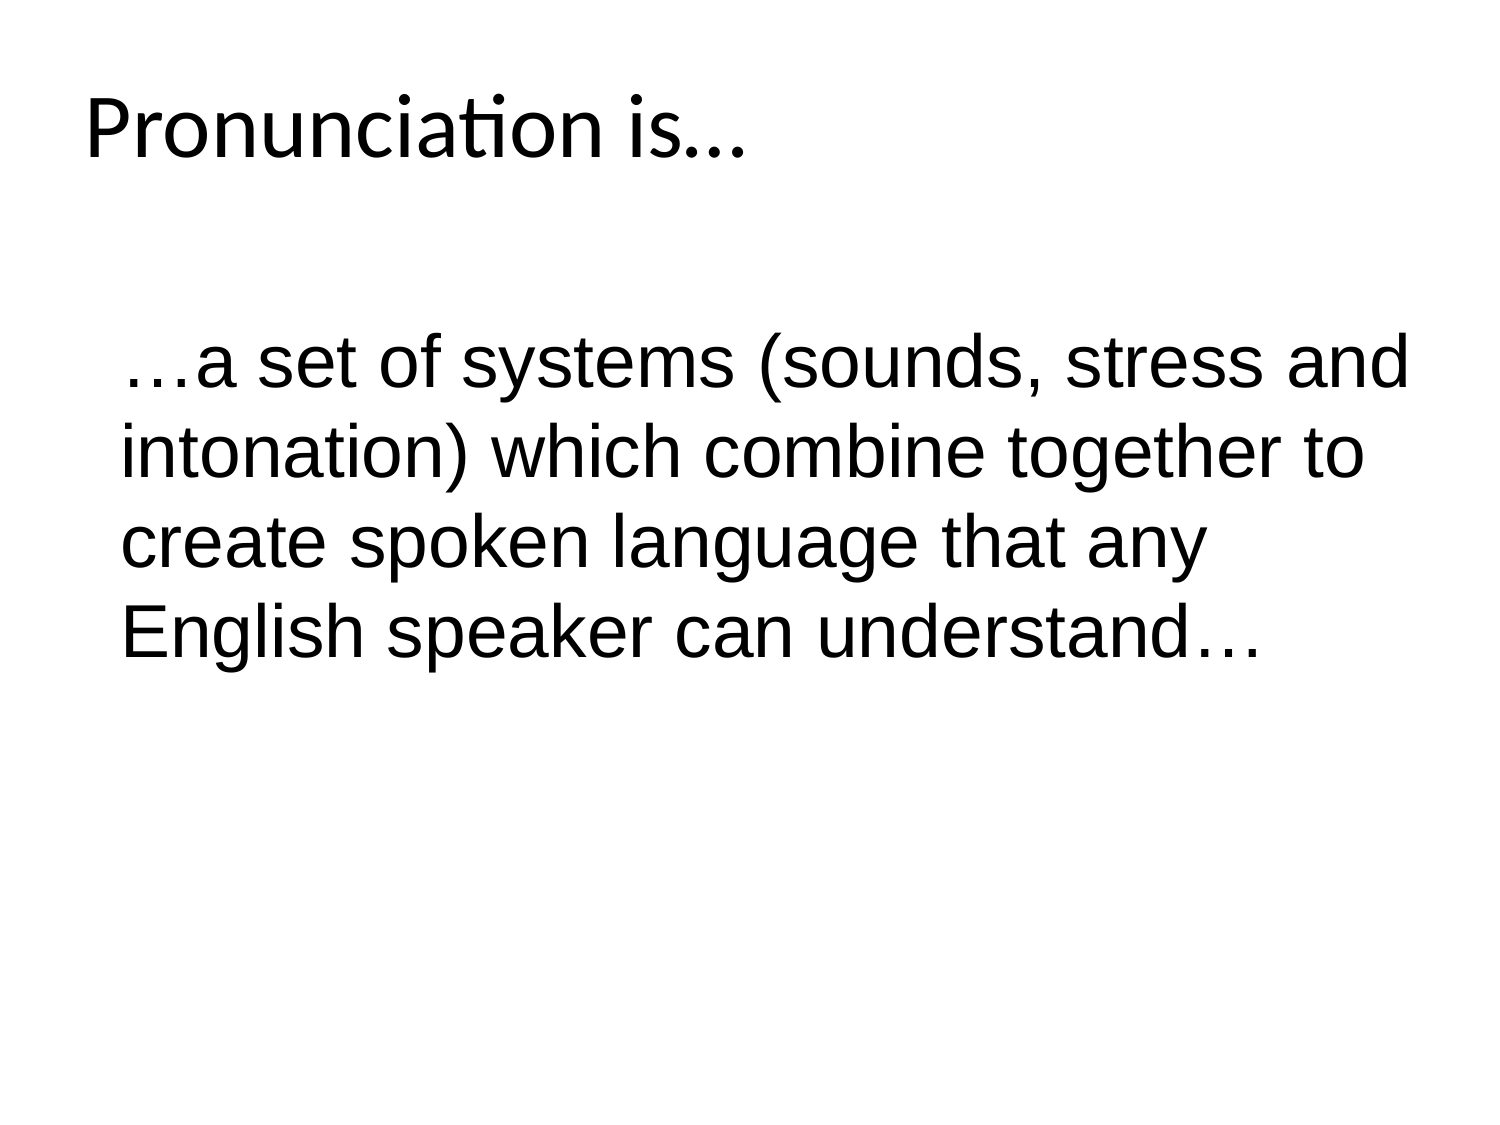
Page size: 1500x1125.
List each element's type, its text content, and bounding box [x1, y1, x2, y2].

text_box …a set of systems (sounds, stress and intonation) which combine together to create spoken language that any English speaker can understand… [105, 199, 1431, 912]
text_box Pronunciation is… [70, 43, 1431, 200]
